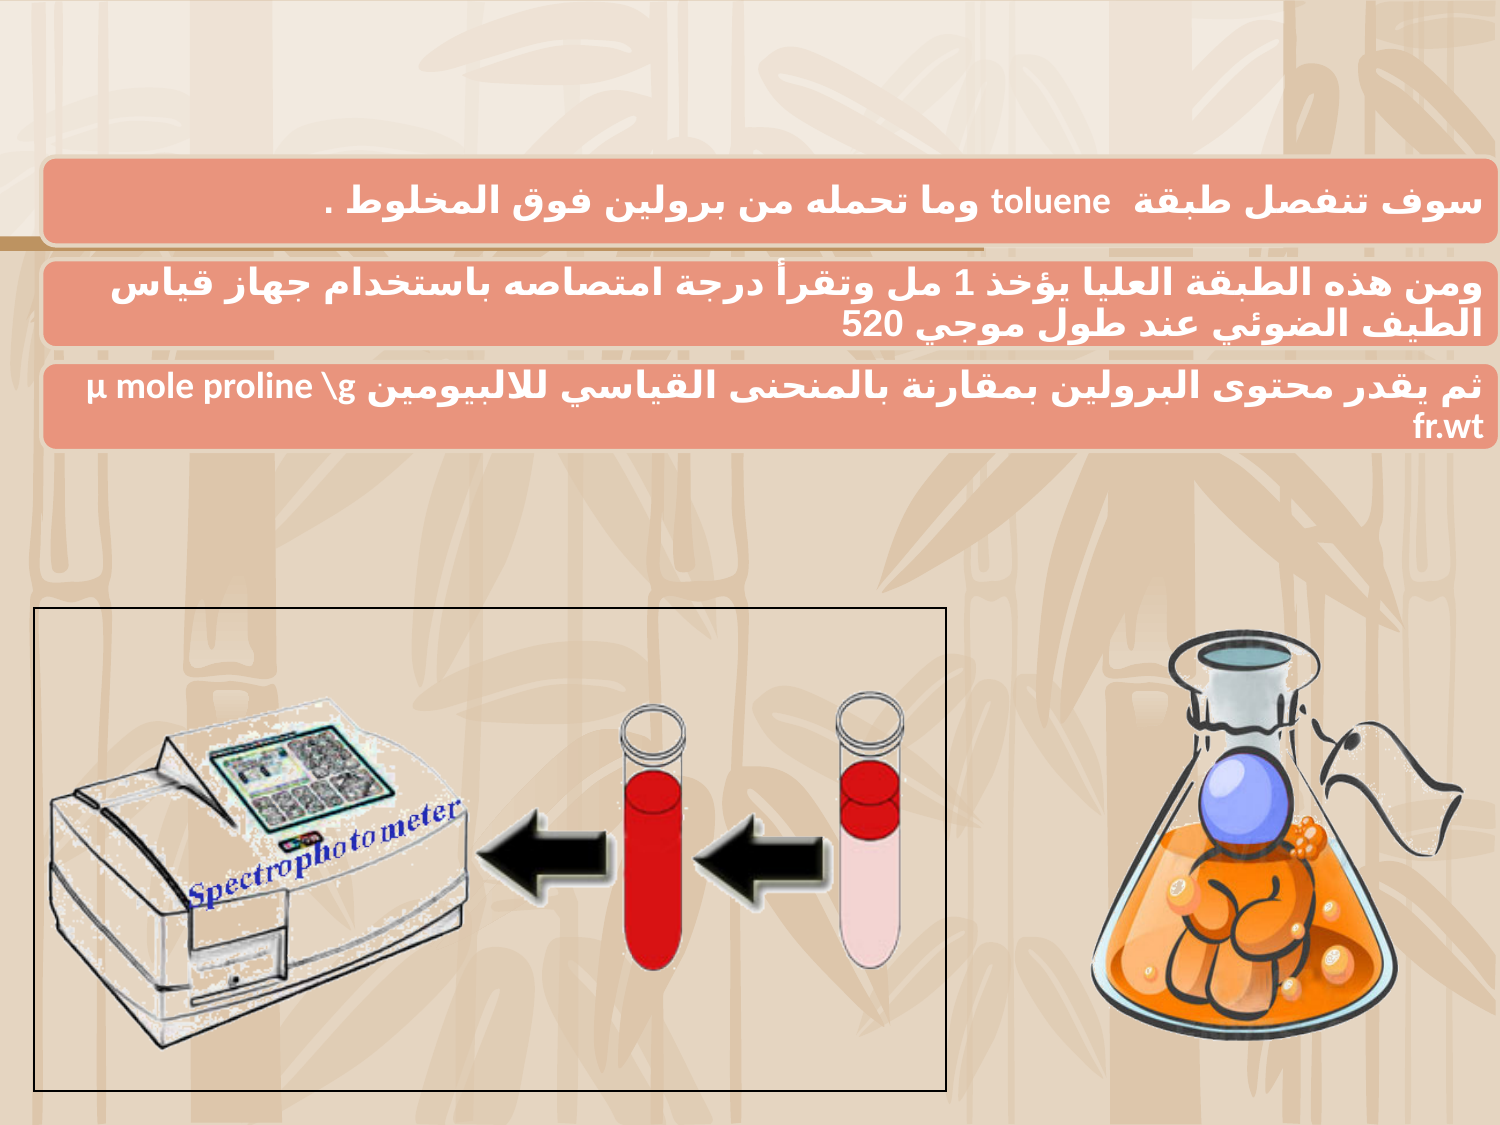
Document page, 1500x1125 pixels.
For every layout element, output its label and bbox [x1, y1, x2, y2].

picture [1080, 609, 1473, 1071]
text_box [40, 152, 1500, 456]
picture [34, 609, 945, 1091]
